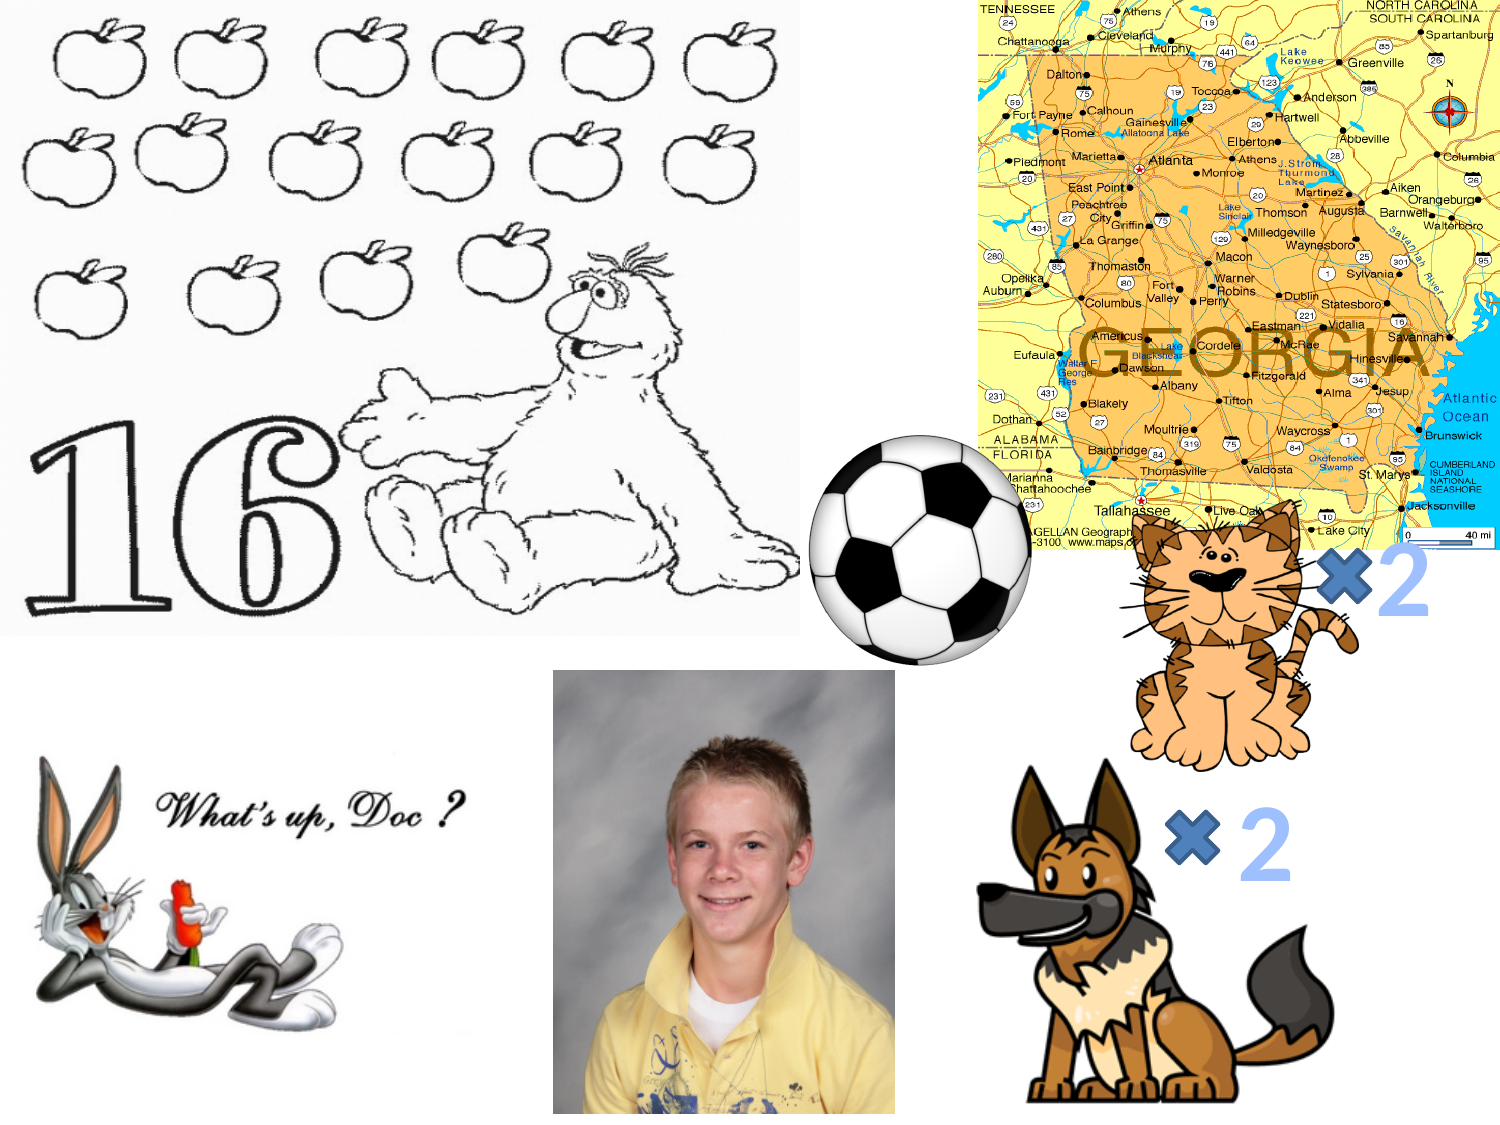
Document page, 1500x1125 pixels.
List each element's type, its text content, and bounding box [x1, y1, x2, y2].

picture [1448, 362, 1455, 370]
picture [553, 0, 1500, 1114]
picture [1419, 451, 1426, 468]
text_box 2 [1365, 558, 1448, 647]
picture [0, 0, 801, 637]
picture [1479, 319, 1488, 331]
picture [1425, 417, 1434, 429]
picture [24, 749, 474, 1035]
